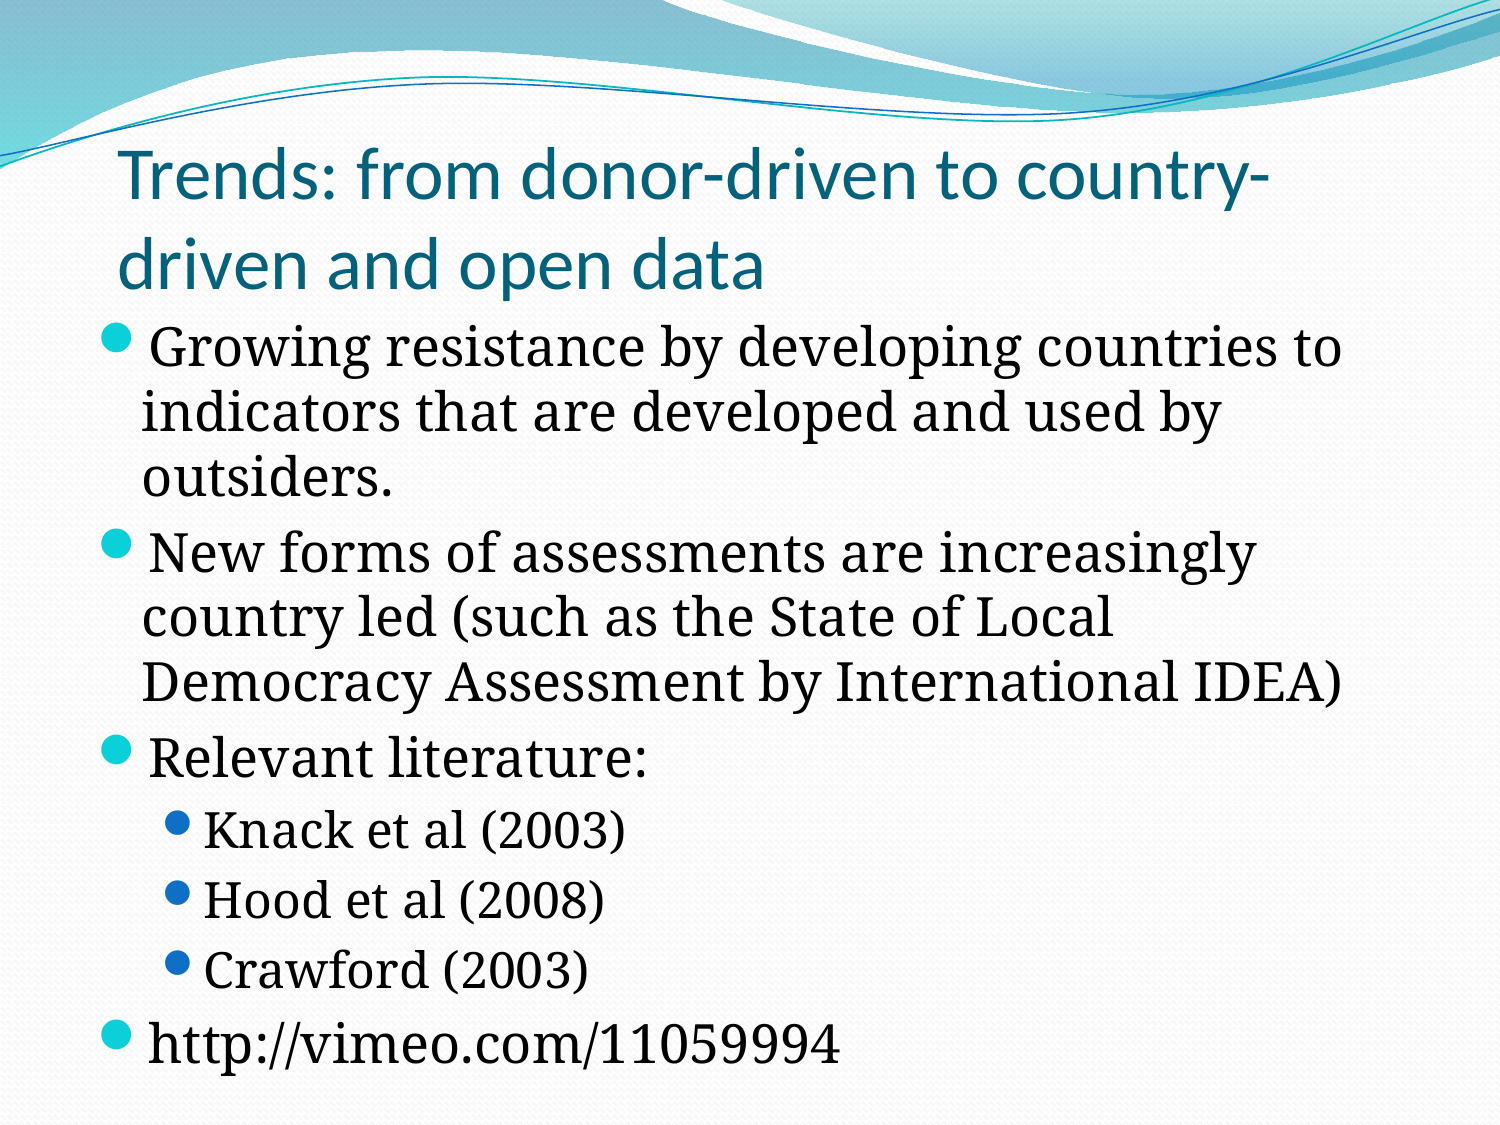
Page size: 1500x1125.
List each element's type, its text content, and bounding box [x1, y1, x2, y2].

title Trends: from donor-driven to country-driven and open data [116, 116, 1433, 304]
list Growing resistance by developing countries to indicators that are developed and used by outsiders. New forms of assessments are increasingly country led (such as the State of Local Democracy Assessment by International IDEA) Relevant literature: Knack et al (2003) Hood et al (2008) Crawford (2003) http://vimeo.com/11059994 [81, 304, 1433, 1025]
